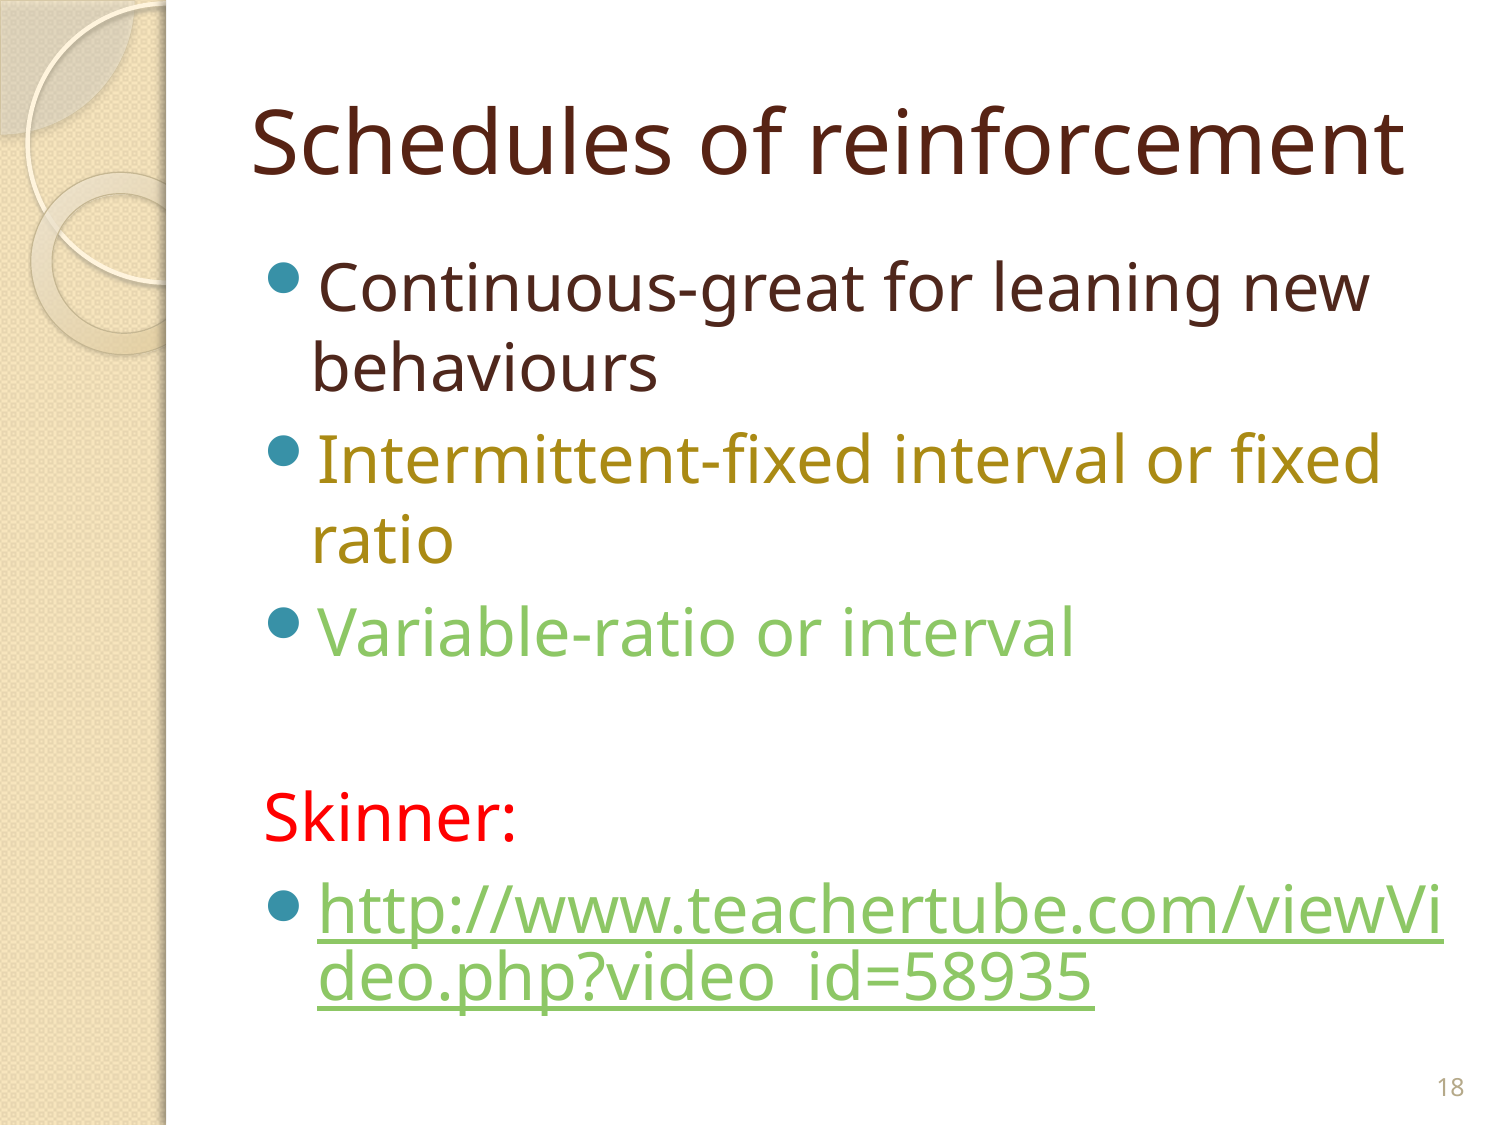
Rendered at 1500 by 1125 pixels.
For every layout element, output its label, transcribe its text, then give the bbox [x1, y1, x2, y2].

list Continuous-great for leaning new behaviours Intermittent-fixed interval or fixed ratio Variable-ratio or interval Skinner: http://www.teachertube.com/viewVideo.php?video_id=58935 [235, 237, 1466, 1025]
slide_number 18 [1413, 1034, 1488, 1113]
title Schedules of reinforcement [235, 45, 1466, 233]
